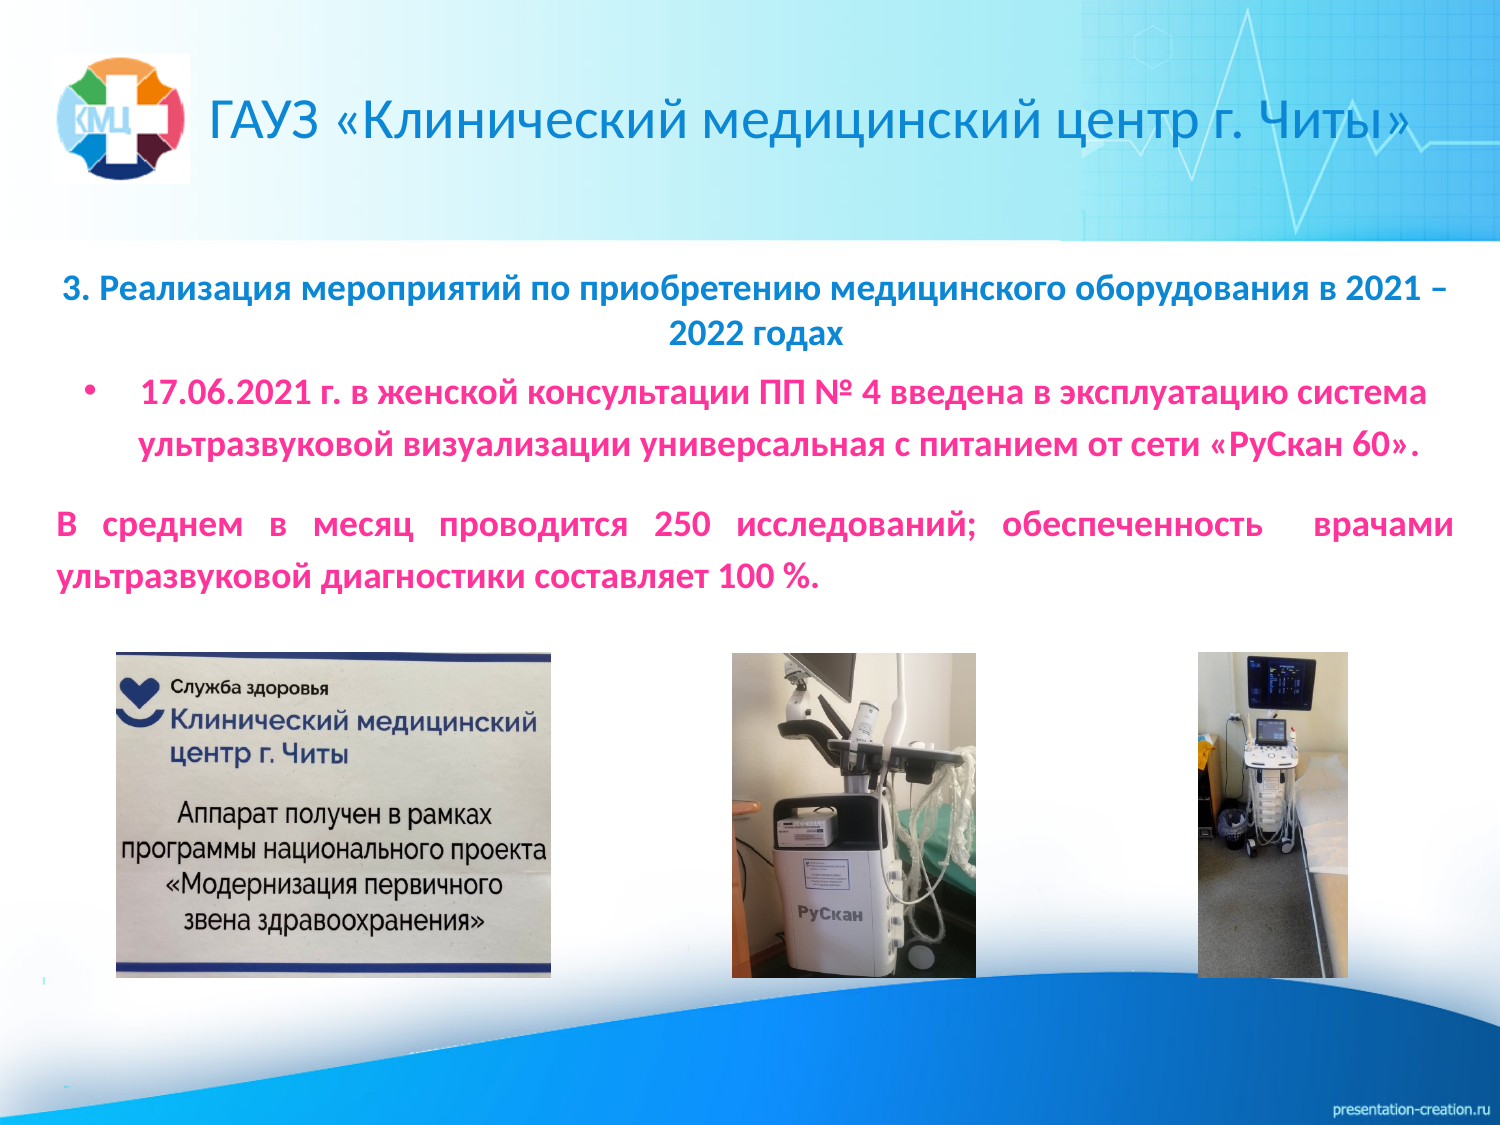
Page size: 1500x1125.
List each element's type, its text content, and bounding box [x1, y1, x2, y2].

list 3. Реализация мероприятий по приобретению медицинского оборудования в 2021 – 2022 годах 17.06.2021 г. в женской консультации ПП № 4 введена в эксплуатацию система ультразвуковой визуализации универсальная с питанием от сети «РуСкан 60». В среднем в месяц проводится 250 исследований; обеспеченность врачами ультразвуковой диагностики составляет 100 %. [41, 255, 1471, 1035]
picture [0, 0, 1500, 1125]
title ГАУЗ «Клинический медицинский центр г. Читы» [29, 10, 1436, 220]
